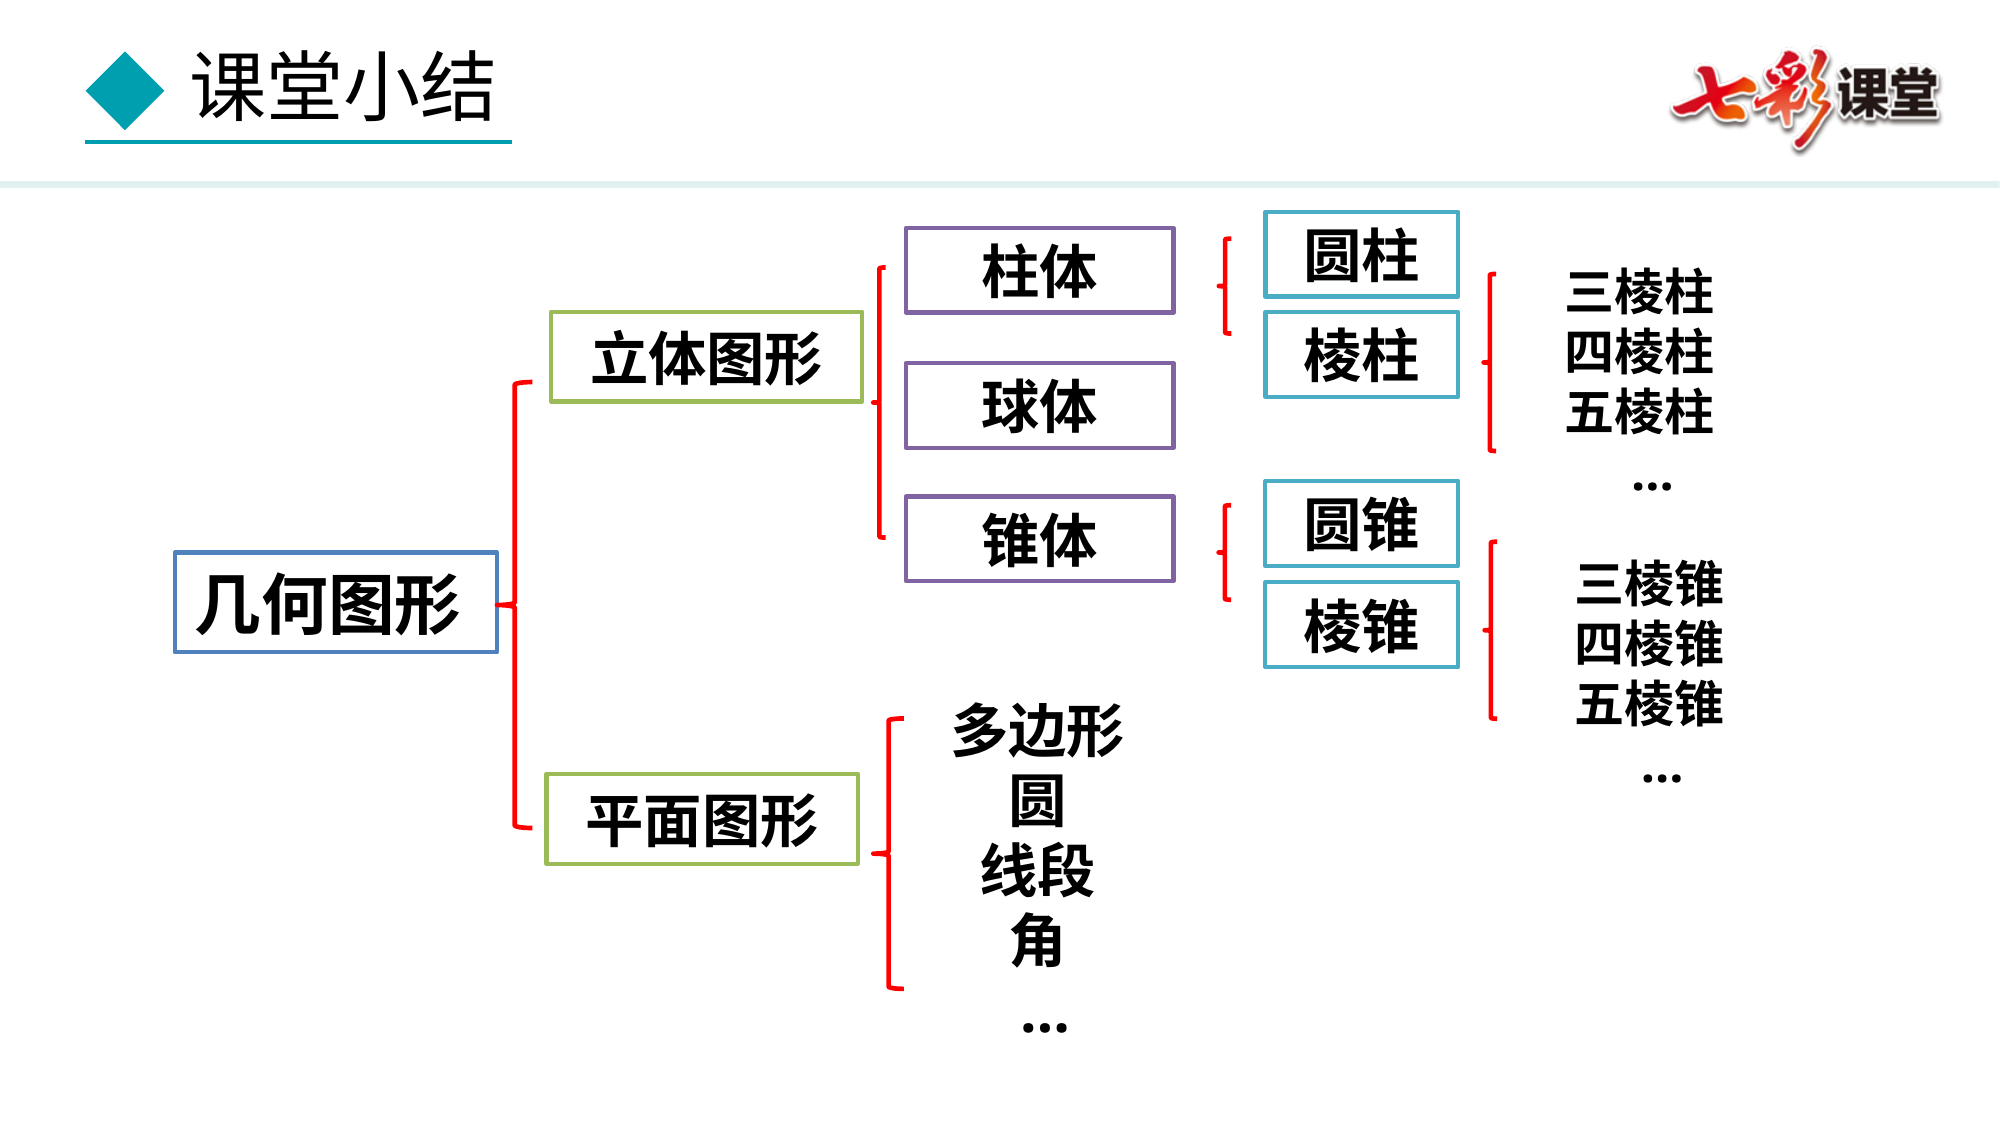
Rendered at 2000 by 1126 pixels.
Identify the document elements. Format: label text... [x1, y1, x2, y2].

text_box 几何图形 [173, 550, 499, 654]
text_box 平面图形 [544, 772, 860, 866]
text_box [1483, 273, 1498, 720]
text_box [1218, 238, 1232, 600]
text_box 立体图形 [549, 310, 864, 404]
picture [1666, 42, 1948, 157]
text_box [872, 267, 905, 990]
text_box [905, 227, 1174, 583]
text_box 多边形 圆 线段 角 … [904, 684, 1172, 1055]
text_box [1265, 480, 1459, 669]
text_box 三棱柱 四棱柱 五棱柱 … [1505, 250, 1774, 511]
text_box 三棱锥 四棱锥 五棱锥 … [1515, 542, 1784, 803]
text_box [497, 382, 533, 829]
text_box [1265, 211, 1459, 398]
